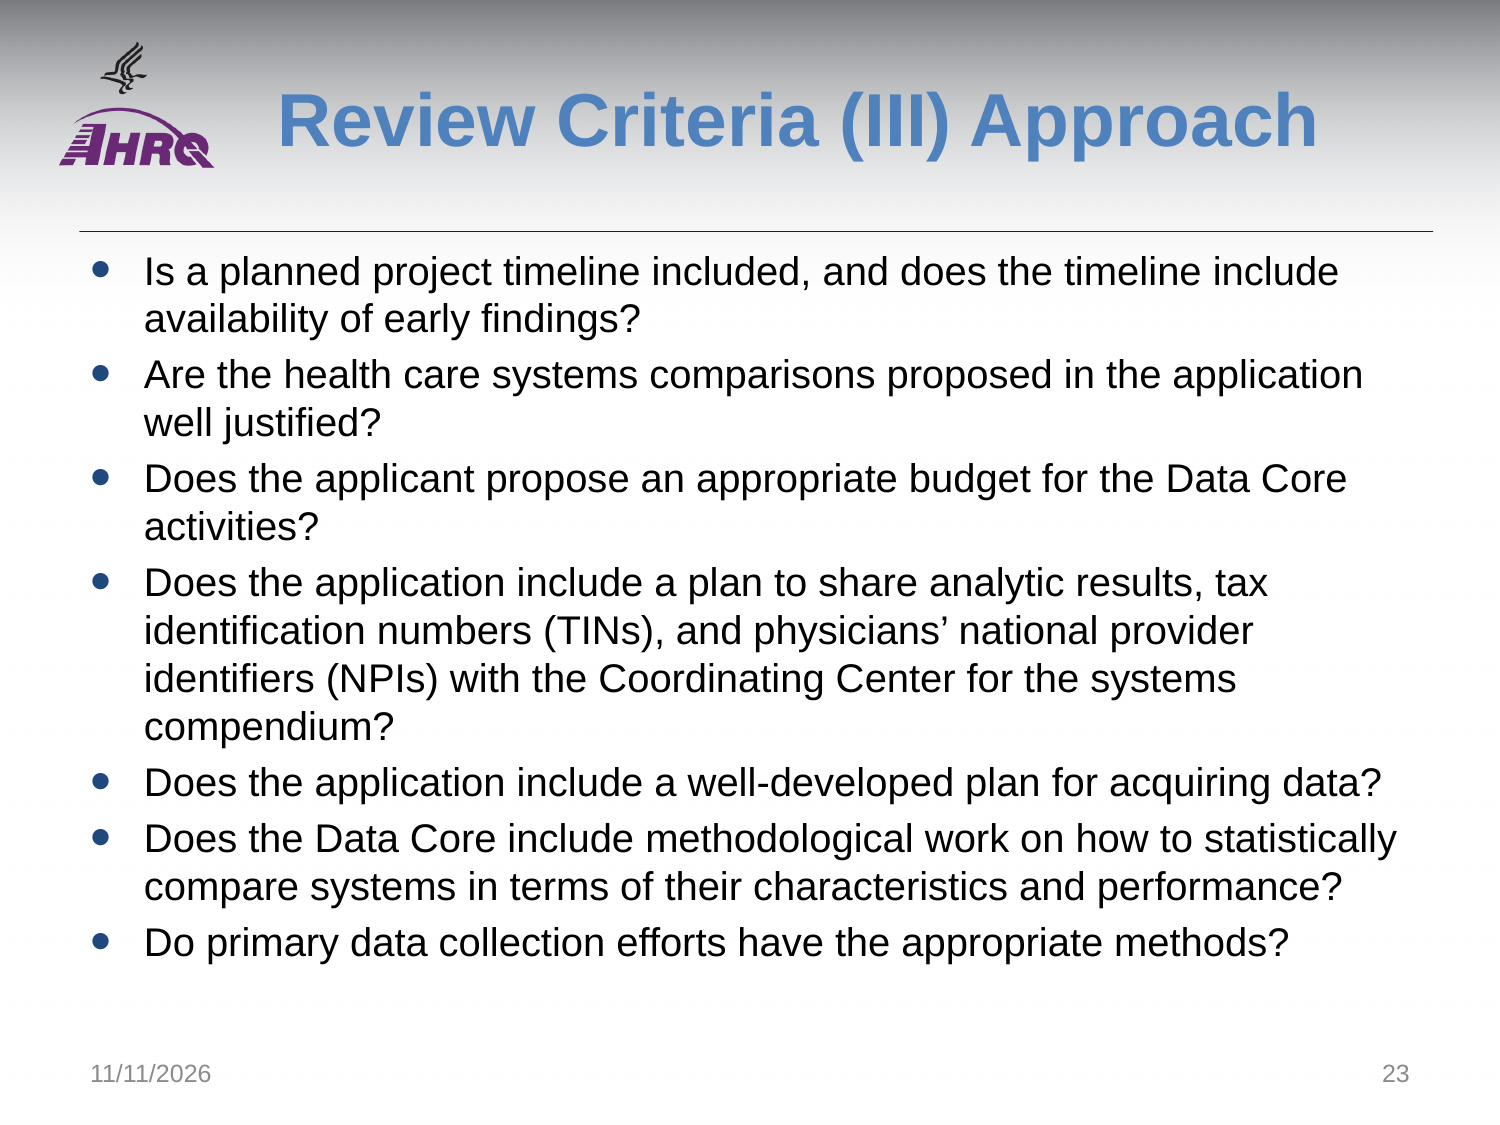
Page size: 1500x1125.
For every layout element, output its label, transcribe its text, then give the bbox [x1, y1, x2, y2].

list Is a planned project timeline included, and does the timeline include availability of early findings? Are the health care systems comparisons proposed in the application well justified? Does the applicant propose an appropriate budget for the Data Core activities? Does the application include a plan to share analytic results, tax identification numbers (TINs), and physicians’ national provider identifiers (NPIs) with the Coordinating Center for the systems compendium? Does the application include a well-developed plan for acquiring data? Does the Data Core include methodological work on how to statistically compare systems in terms of their characteristics and performance? Do primary data collection efforts have the appropriate methods? [75, 237, 1425, 980]
slide_number 23 [1074, 1042, 1425, 1103]
title Review Criteria (III) Approach [262, 45, 1425, 188]
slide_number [75, 1042, 425, 1103]
picture [0, 0, 1500, 1125]
